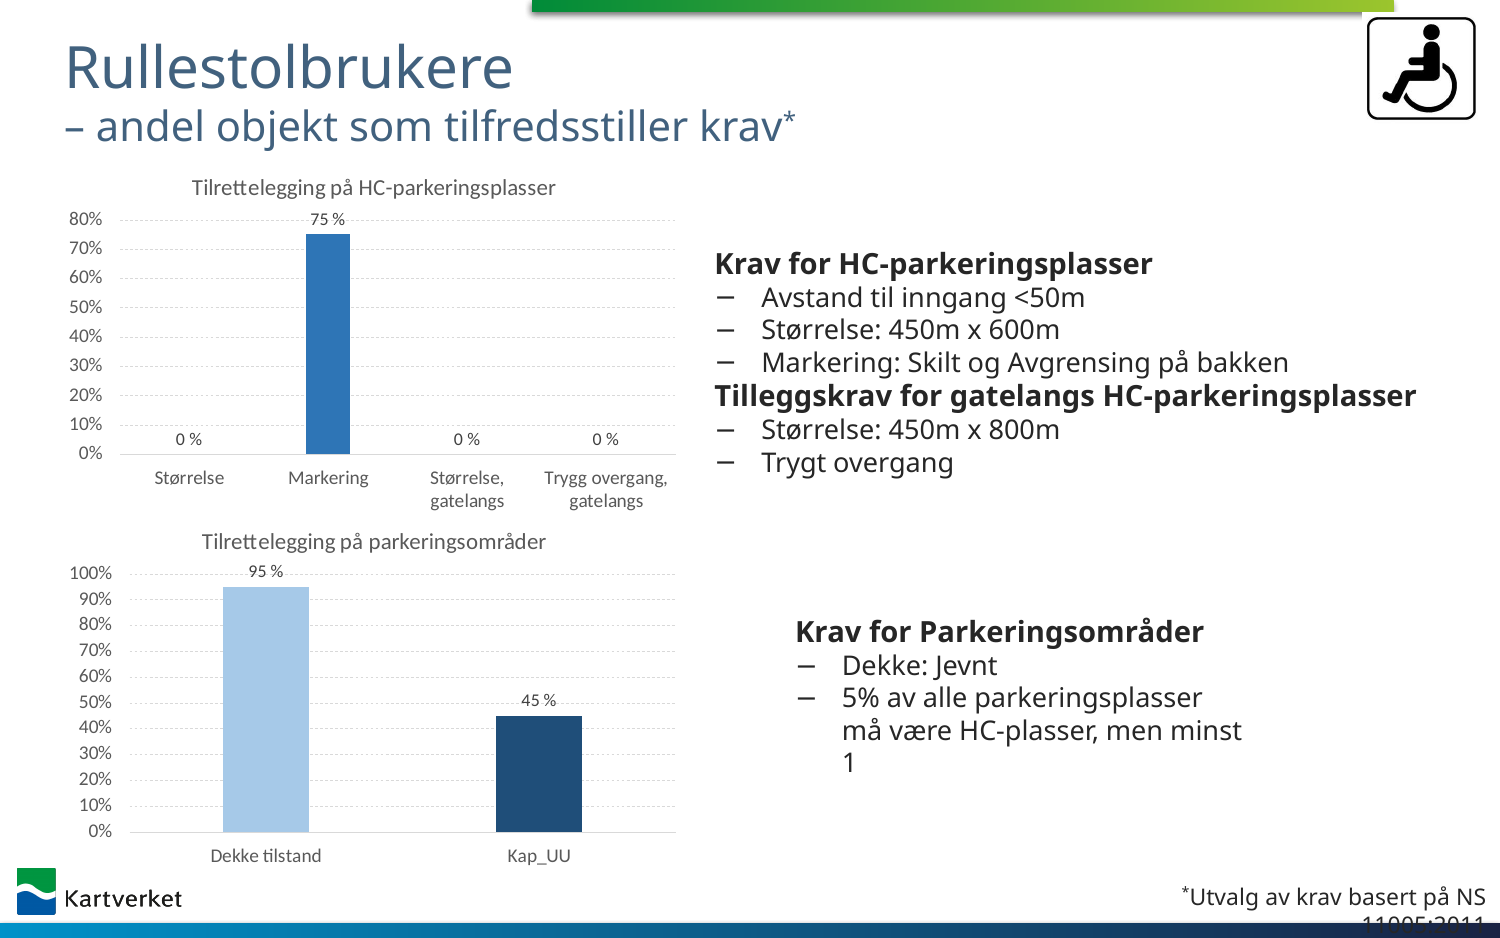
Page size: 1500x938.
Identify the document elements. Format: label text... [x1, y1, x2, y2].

text_box Rullestolbrukere – andel objekt som tilfredsstiller krav* [49, 25, 1431, 158]
text_box *Utvalg av krav basert på NS 11005:2011 [1068, 873, 1500, 938]
text_box Krav for HC-parkeringsplasser Avstand til inngang <50m Størrelse: 450m x 600m Markering: Skilt og Avgrensing på bakken Tilleggskrav for gatelangs HC-parkeringsplasser Størrelse: 450m x 800m Trygt overgang [699, 237, 1433, 485]
picture [62, 520, 687, 874]
picture [1362, 12, 1481, 126]
picture [62, 166, 687, 519]
text_box Krav for Parkeringsområder Dekke: Jevnt 5% av alle parkeringsplasser må være HC-plasser, men minst 1 [780, 605, 1261, 786]
